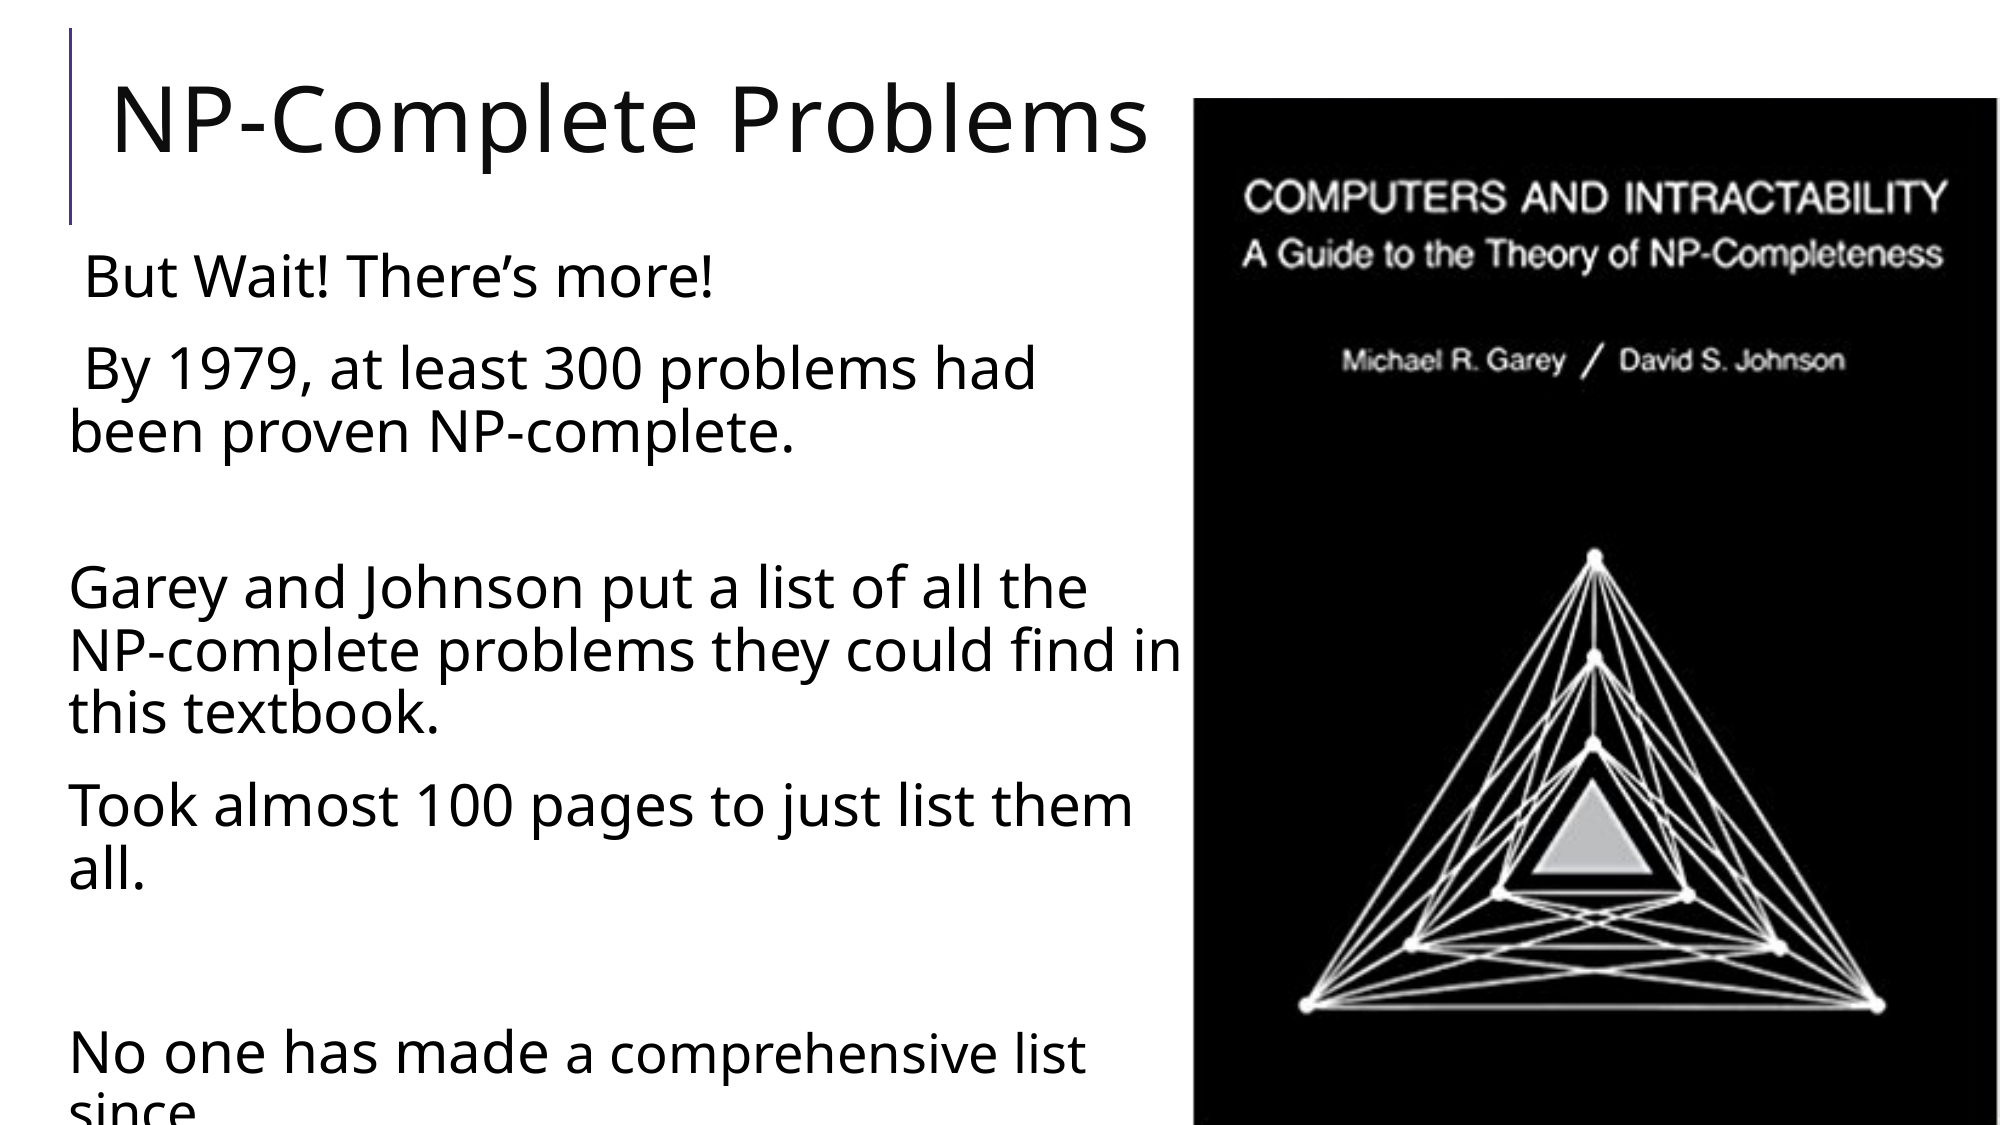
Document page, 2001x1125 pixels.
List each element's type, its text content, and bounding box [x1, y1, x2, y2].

picture [1192, 98, 2000, 1125]
list But Wait! There’s more! By 1979, at least 300 problems had been proven NP-complete. Garey and Johnson put a list of all the NP-complete problems they could find in this textbook. Took almost 100 pages to just list them all. No one has made a comprehensive list since. [60, 240, 1185, 1035]
title NP-Complete Problems [94, 43, 1930, 210]
